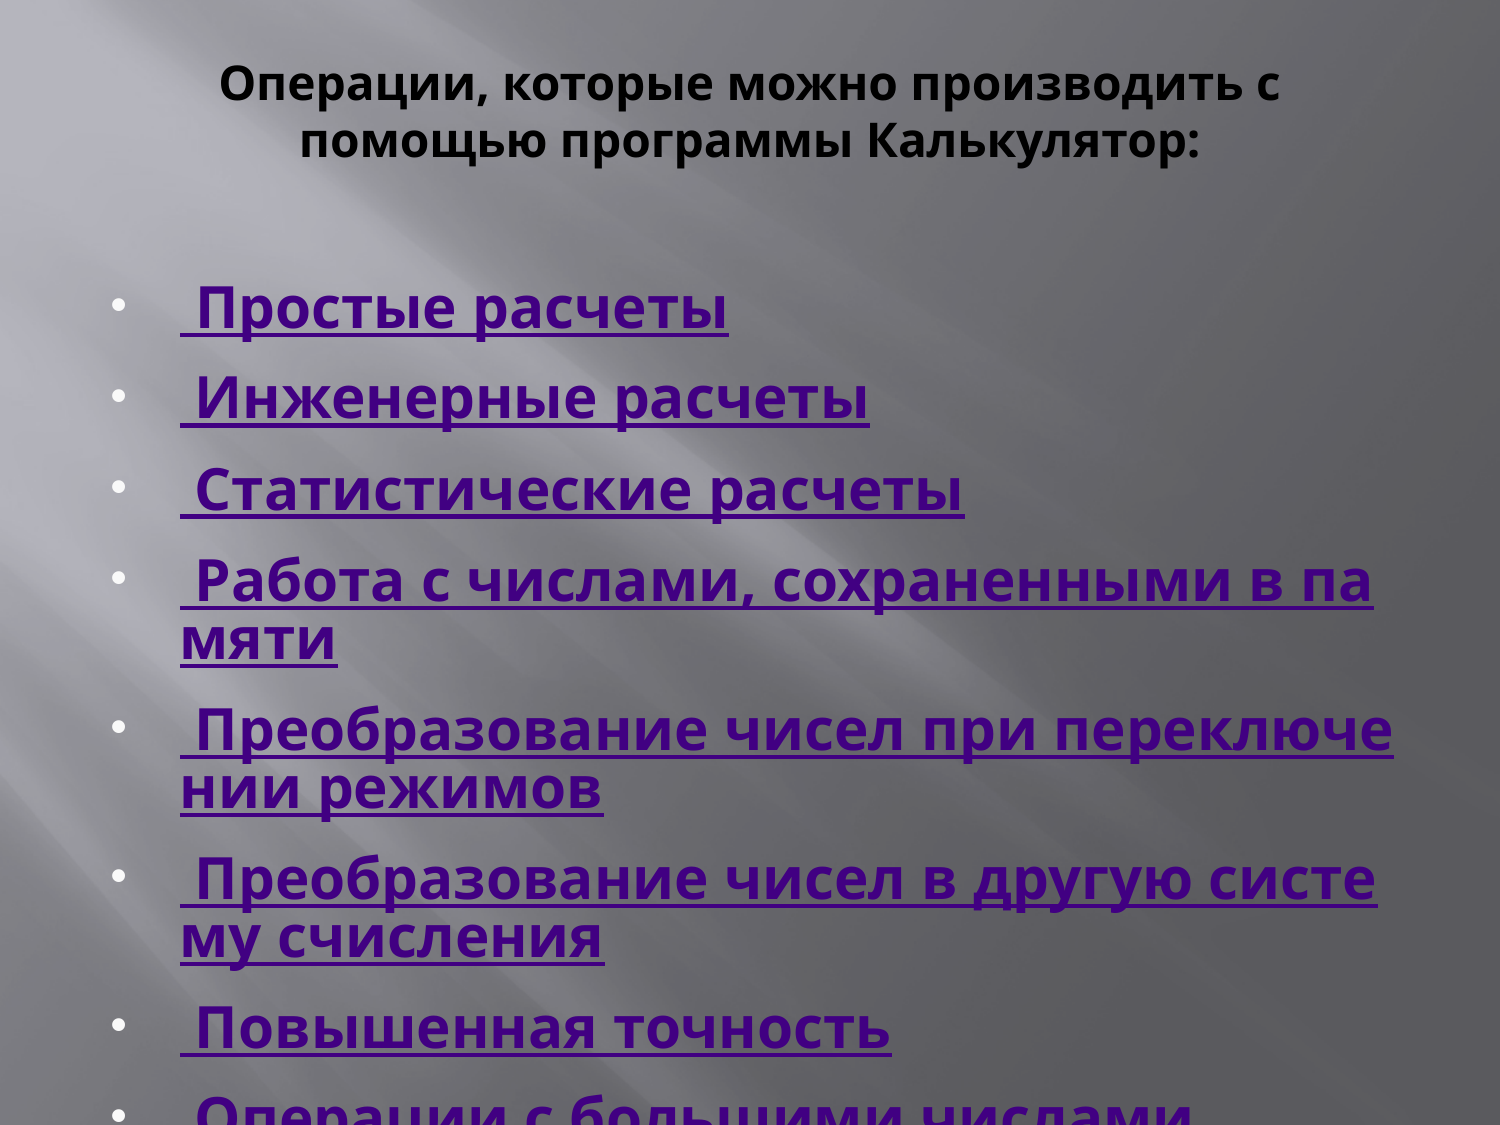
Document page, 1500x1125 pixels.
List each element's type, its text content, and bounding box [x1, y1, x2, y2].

title Операции, которые можно производить с помощью программы Калькулятор: [75, 45, 1425, 233]
list Простые расчеты Инженерные расчеты Статистические расчеты Работа с числами, сохраненными в памяти Преобразование чисел при переключении режимов Преобразование чисел в другую систему счисления Повышенная точность Операции с большими числами [75, 262, 1425, 1035]
